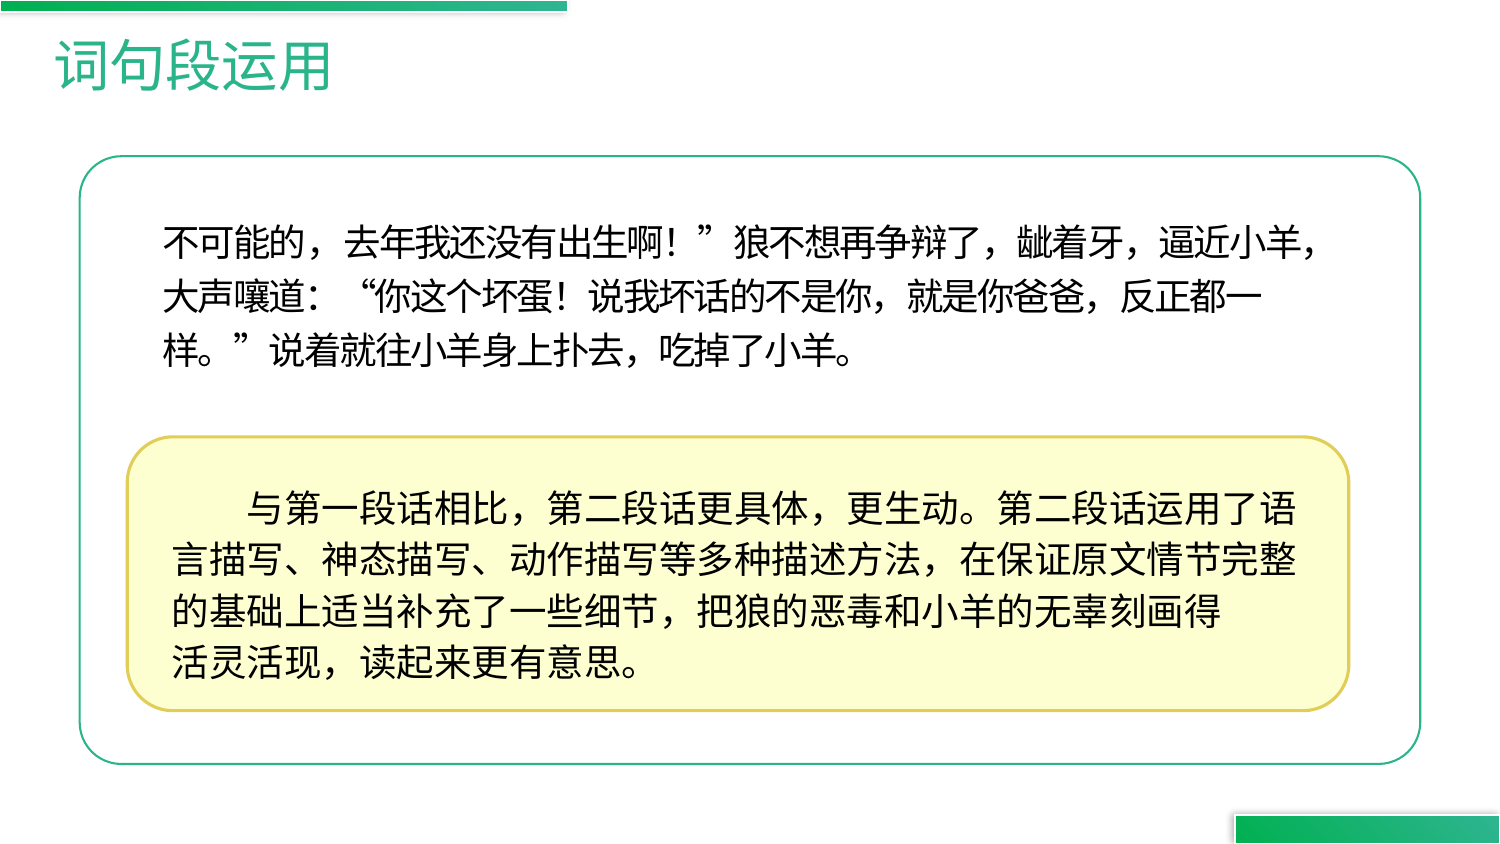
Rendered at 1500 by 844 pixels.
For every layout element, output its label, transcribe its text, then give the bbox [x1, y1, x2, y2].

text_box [127, 436, 1349, 711]
text_box 不可能的，去年我还没有出生啊！”狼不想再争辩了，龇着牙，逼近小羊，大声嚷道：“你这个坏蛋！说我坏话的不是你，就是你爸爸，反正都一样。”说着就往小羊身上扑去，吃掉了小羊。 [151, 204, 1349, 378]
list 词句段运用 [41, 32, 382, 94]
